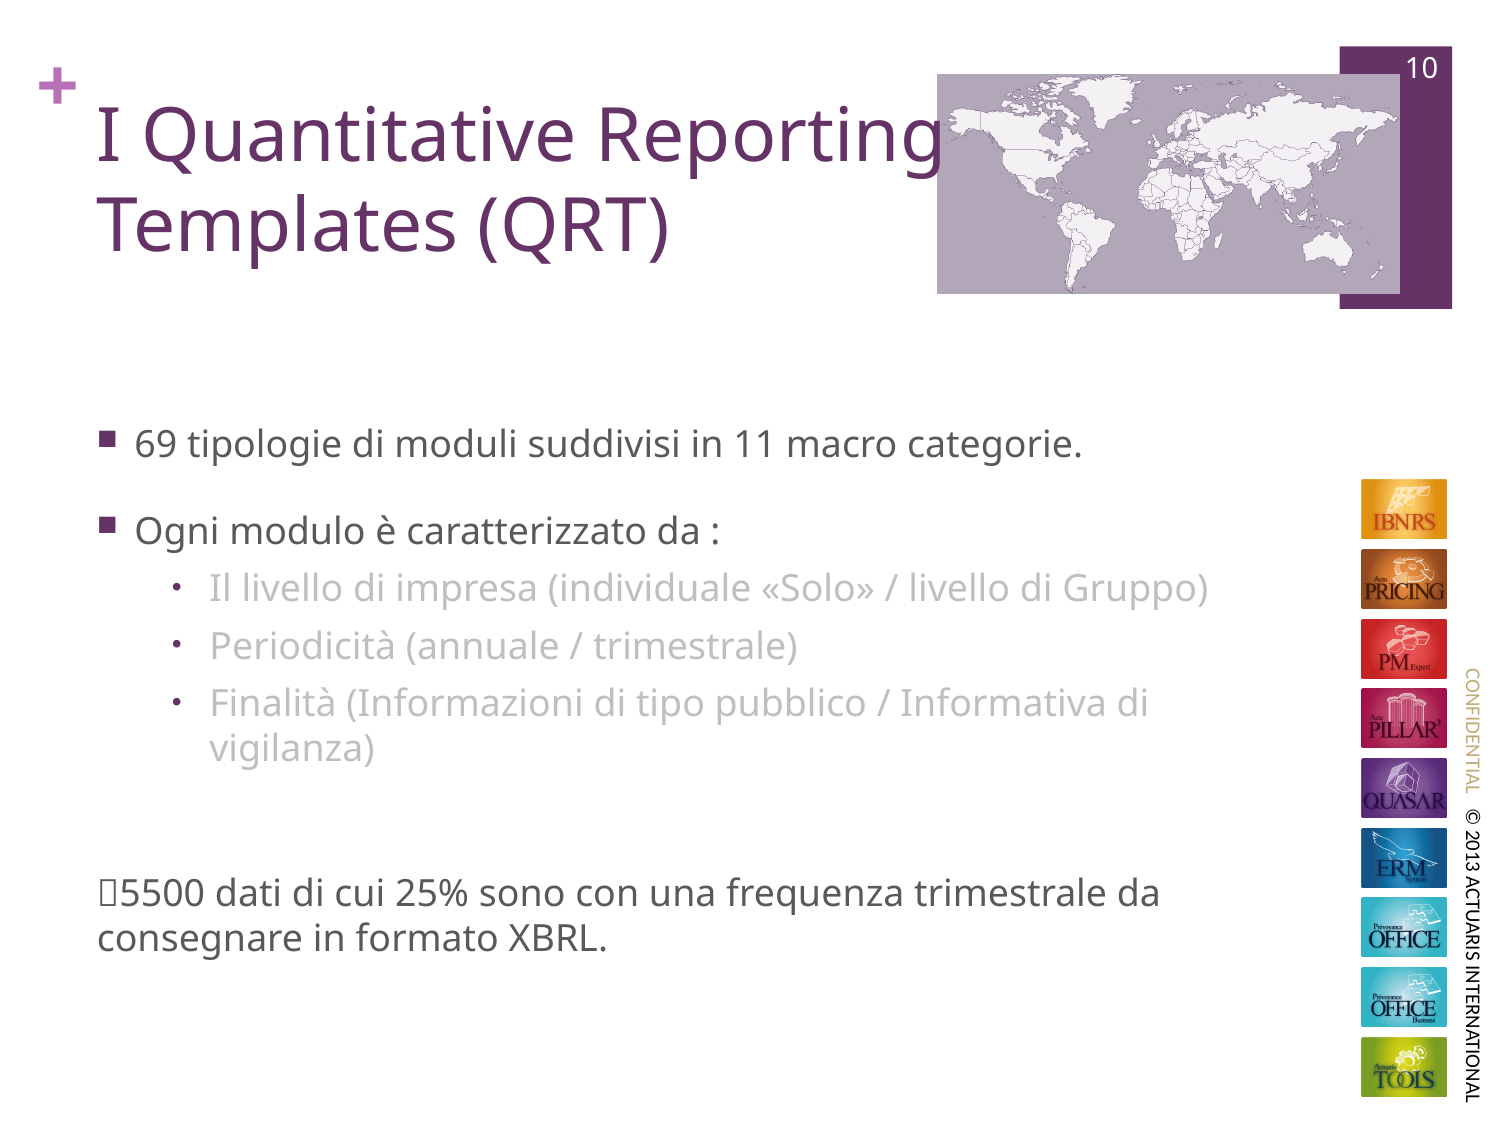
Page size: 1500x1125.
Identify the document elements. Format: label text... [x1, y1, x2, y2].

list 69 tipologie di moduli suddivisi in 11 macro categorie. Ogni modulo è caratterizzato da : Il livello di impresa (individuale «Solo» / livello di Gruppo) Periodicità (annuale / trimestrale) Finalità (Informazioni di tipo pubblico / Informativa di vigilanza) 5500 dati di cui 25% sono con una frequenza trimestrale da consegnare in formato XBRL. [81, 325, 1324, 1094]
picture [1361, 758, 1447, 818]
picture [1361, 1037, 1447, 1097]
picture [1361, 688, 1447, 748]
picture [1361, 619, 1447, 679]
picture [1361, 828, 1447, 888]
picture [1361, 897, 1447, 957]
picture [1361, 549, 1447, 609]
slide_number 10 [1362, 39, 1454, 100]
picture [1361, 479, 1447, 539]
picture [1361, 967, 1447, 1027]
title I Quantitative Reporting Templates (QRT) [81, 79, 1322, 263]
